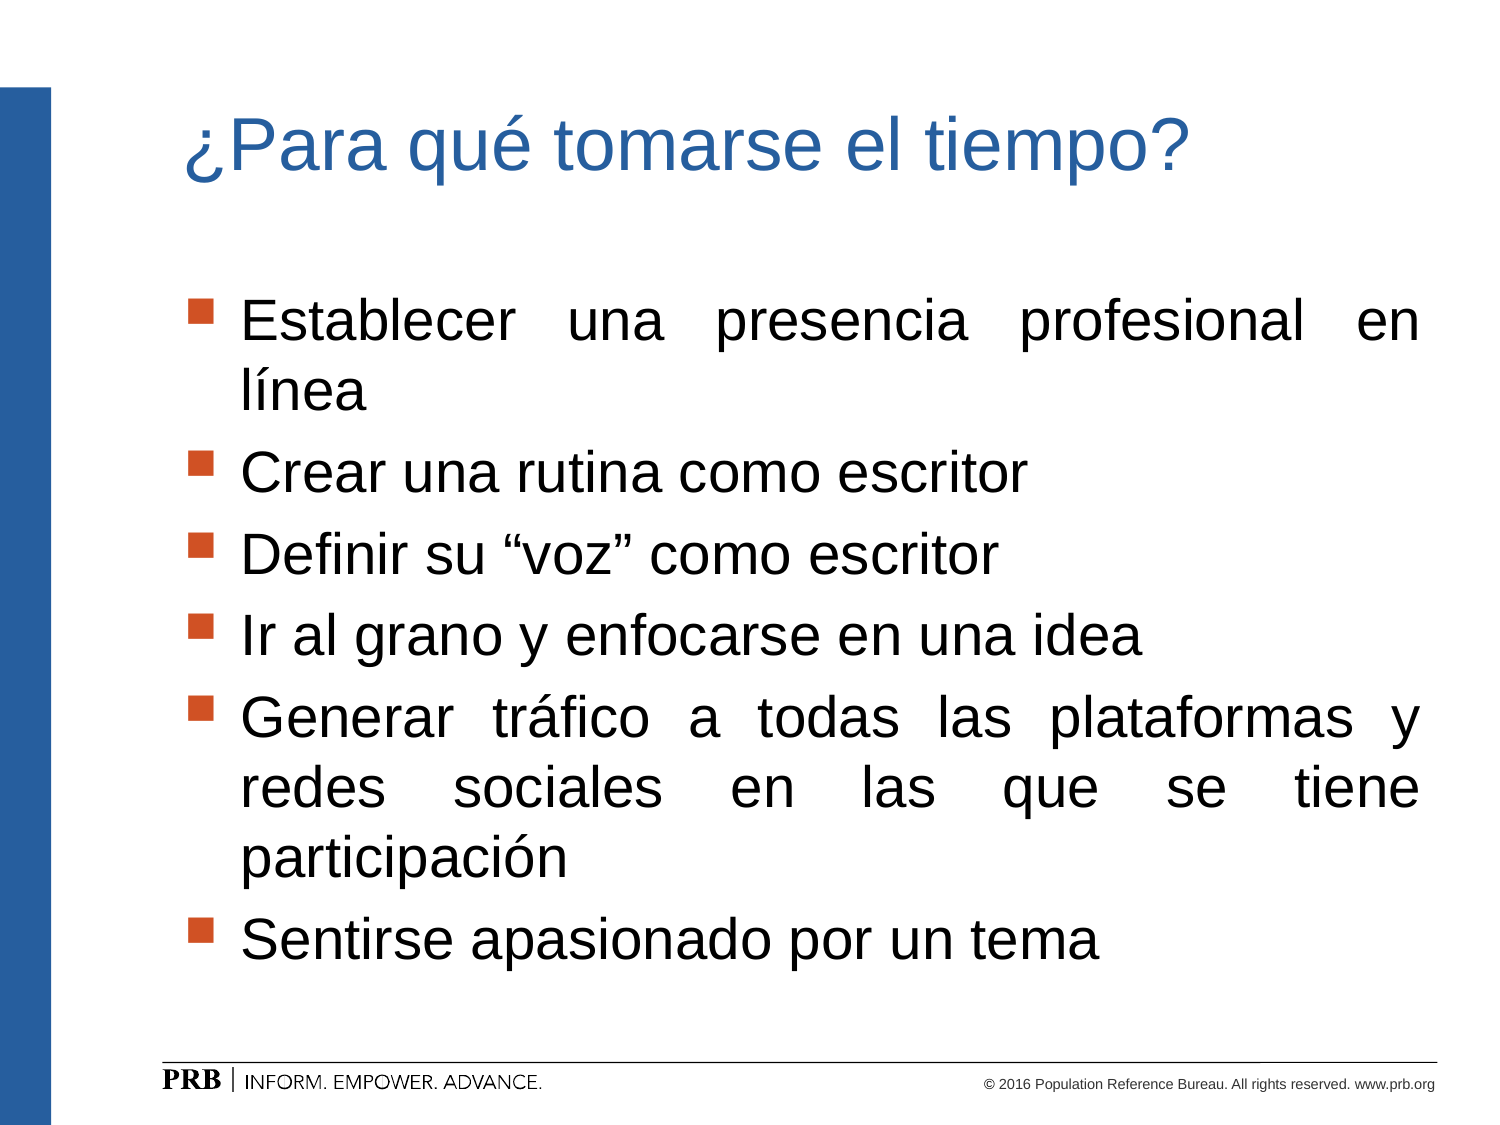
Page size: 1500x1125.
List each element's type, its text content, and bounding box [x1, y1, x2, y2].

title ¿Para qué tomarse el tiempo? [167, 87, 1438, 251]
list Establecer una presencia profesional en línea Crear una rutina como escritor Definir su “voz” como escritor Ir al grano y enfocarse en una idea Generar tráfico a todas las plataformas y redes sociales en las que se tiene participación Sentirse apasionado por un tema [169, 274, 1438, 1038]
